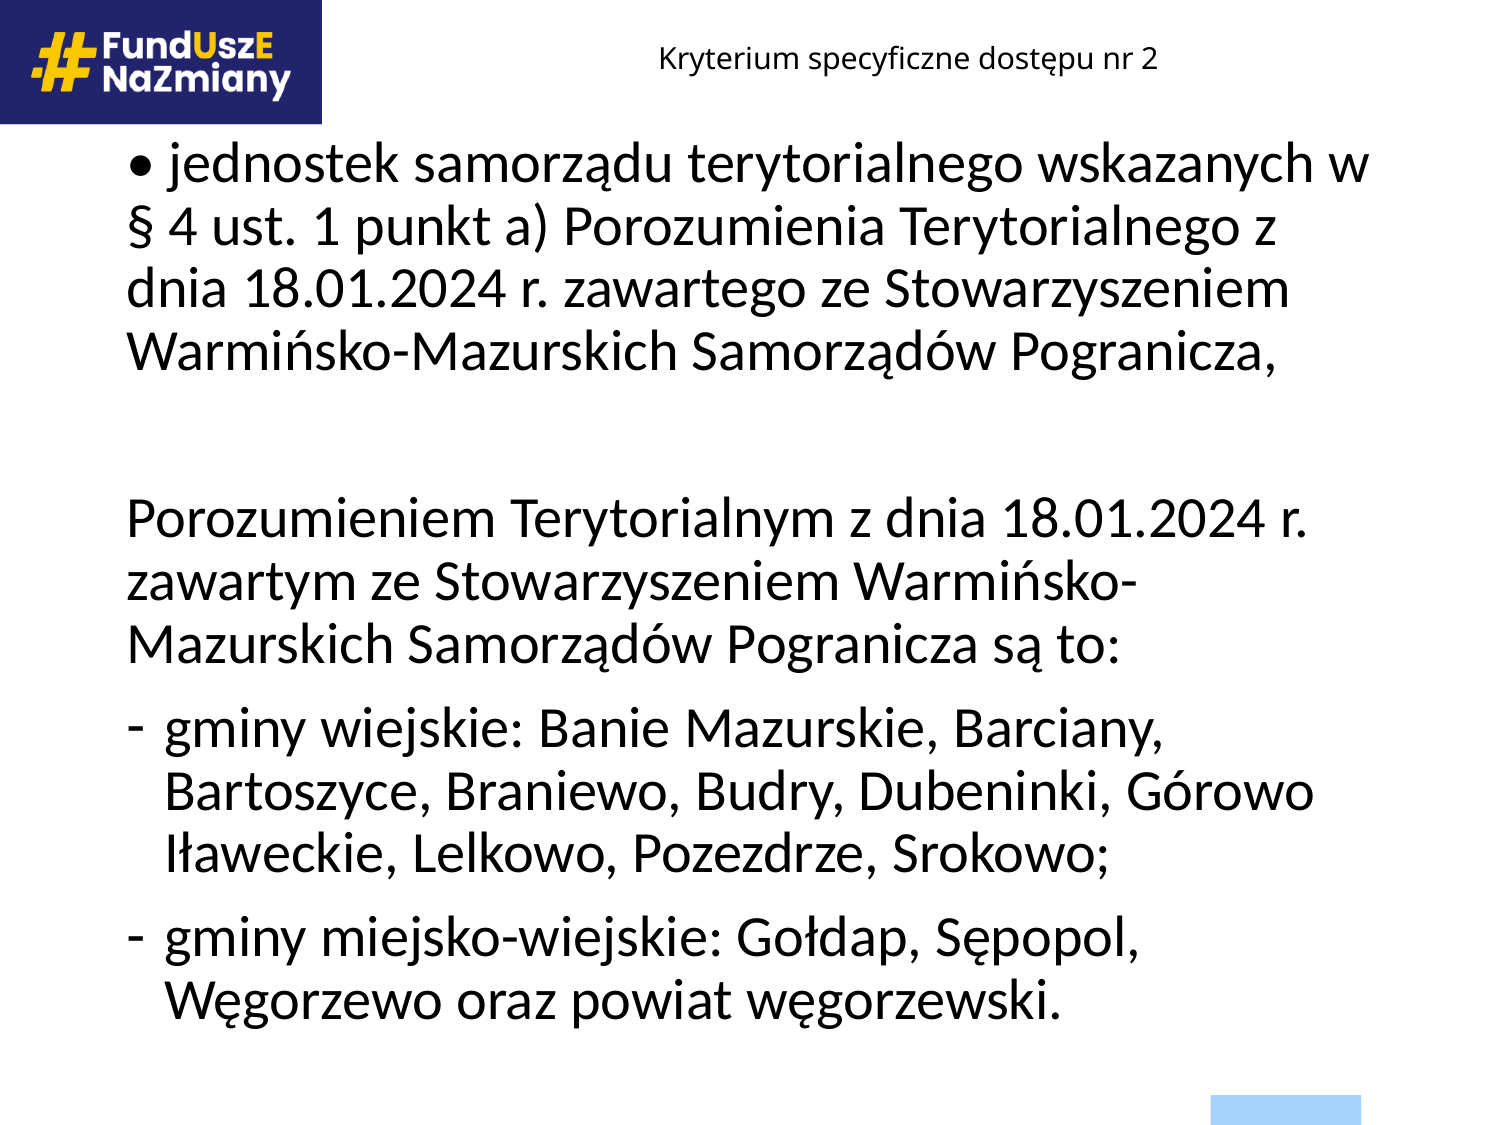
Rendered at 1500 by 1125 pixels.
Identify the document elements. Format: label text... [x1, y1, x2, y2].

picture [0, 0, 1500, 1125]
list • jednostek samorządu terytorialnego wskazanych w § 4 ust. 1 punkt a) Porozumienia Terytorialnego z dnia 18.01.2024 r. zawartego ze Stowarzyszeniem Warmińsko-Mazurskich Samorządów Pogranicza, Porozumieniem Terytorialnym z dnia 18.01.2024 r. zawartym ze Stowarzyszeniem Warmińsko-Mazurskich Samorządów Pogranicza są to: gminy wiejskie: Banie Mazurskie, Barciany, Bartoszyce, Braniewo, Budry, Dubeninki, Górowo Iławeckie, Lelkowo, Pozezdrze, Srokowo; gminy miejsko-wiejskie: Gołdap, Sępopol, Węgorzewo oraz powiat węgorzewski. [111, 124, 1406, 1095]
title Kryterium specyficzne dostępu nr 2 [643, 2, 1500, 138]
